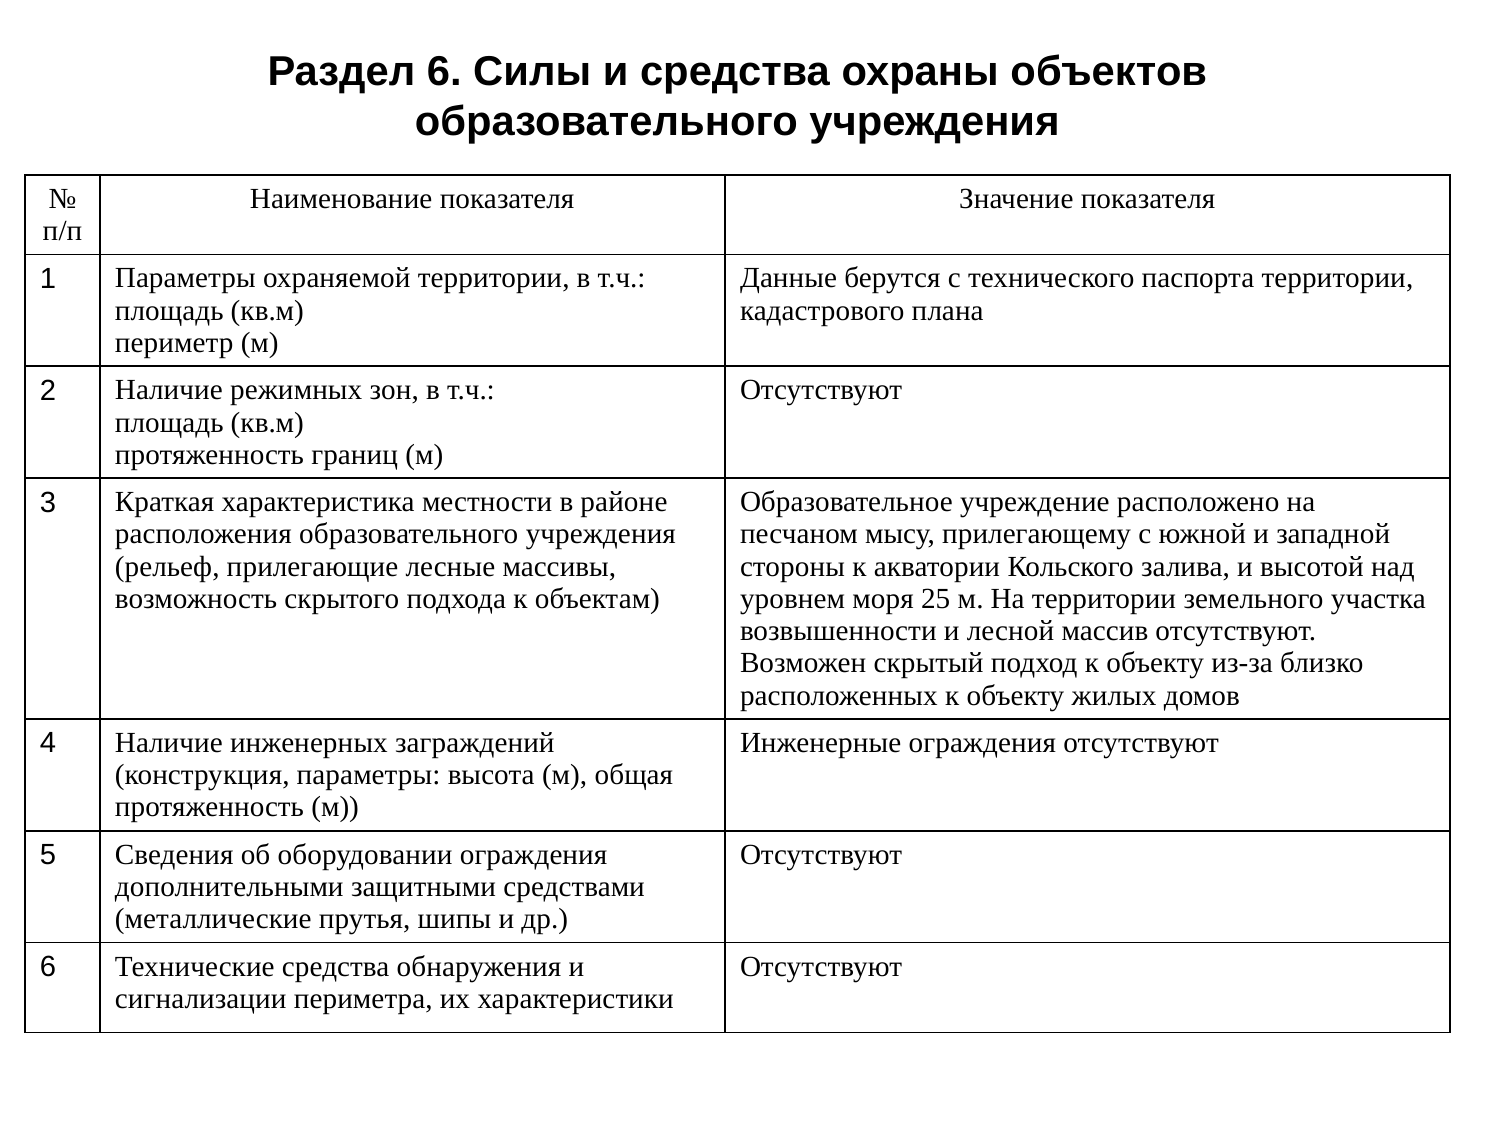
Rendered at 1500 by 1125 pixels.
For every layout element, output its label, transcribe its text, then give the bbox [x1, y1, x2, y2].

table_cell Краткая характеристика местности в районе расположения образовательного учреждения (рельеф, прилегающие лесные массивы, возможность скрытого подхода к объектам) [101, 479, 724, 718]
table_cell 1 [26, 255, 99, 365]
table_cell 2 [26, 367, 99, 477]
table_cell 5 [26, 832, 99, 942]
table_cell 3 [26, 479, 99, 718]
title Раздел 6. Силы и средства охраны объектов образовательного учреждения [62, 0, 1413, 174]
table_cell Отсутствуют [726, 367, 1449, 477]
table_cell Наличие режимных зон, в т.ч.: площадь (кв.м) протяженность границ (м) [101, 367, 724, 477]
table_cell Отсутствуют [726, 943, 1449, 1032]
table_cell Инженерные ограждения отсутствуют [726, 720, 1449, 830]
table_cell Технические средства обнаружения и сигнализации периметра, их характеристики [101, 943, 724, 1032]
table_cell 4 [26, 720, 99, 830]
table_header № п/п [26, 176, 99, 254]
table_cell Данные берутся с технического паспорта территории, кадастрового плана [726, 255, 1449, 365]
table_cell Параметры охраняемой территории, в т.ч.: площадь (кв.м) периметр (м) [101, 255, 724, 365]
table_header Значение показателя [726, 176, 1449, 254]
table_cell Образовательное учреждение расположено на песчаном мысу, прилегающему с южной и западной стороны к акватории Кольского залива, и высотой над уровнем моря 25 м. На территории земельного участка возвышенности и лесной массив отсутствуют. Возможен скрытый подход к объекту из-за близко расположенных к объекту жилых домов [726, 479, 1449, 718]
table_cell Отсутствуют [726, 832, 1449, 942]
table_cell 6 [26, 943, 99, 1032]
table_header Наименование показателя [101, 176, 724, 254]
table_cell Сведения об оборудовании ограждения дополнительными защитными средствами (металлические прутья, шипы и др.) [101, 832, 724, 942]
table_cell Наличие инженерных заграждений (конструкция, параметры: высота (м), общая протяженность (м)) [101, 720, 724, 830]
